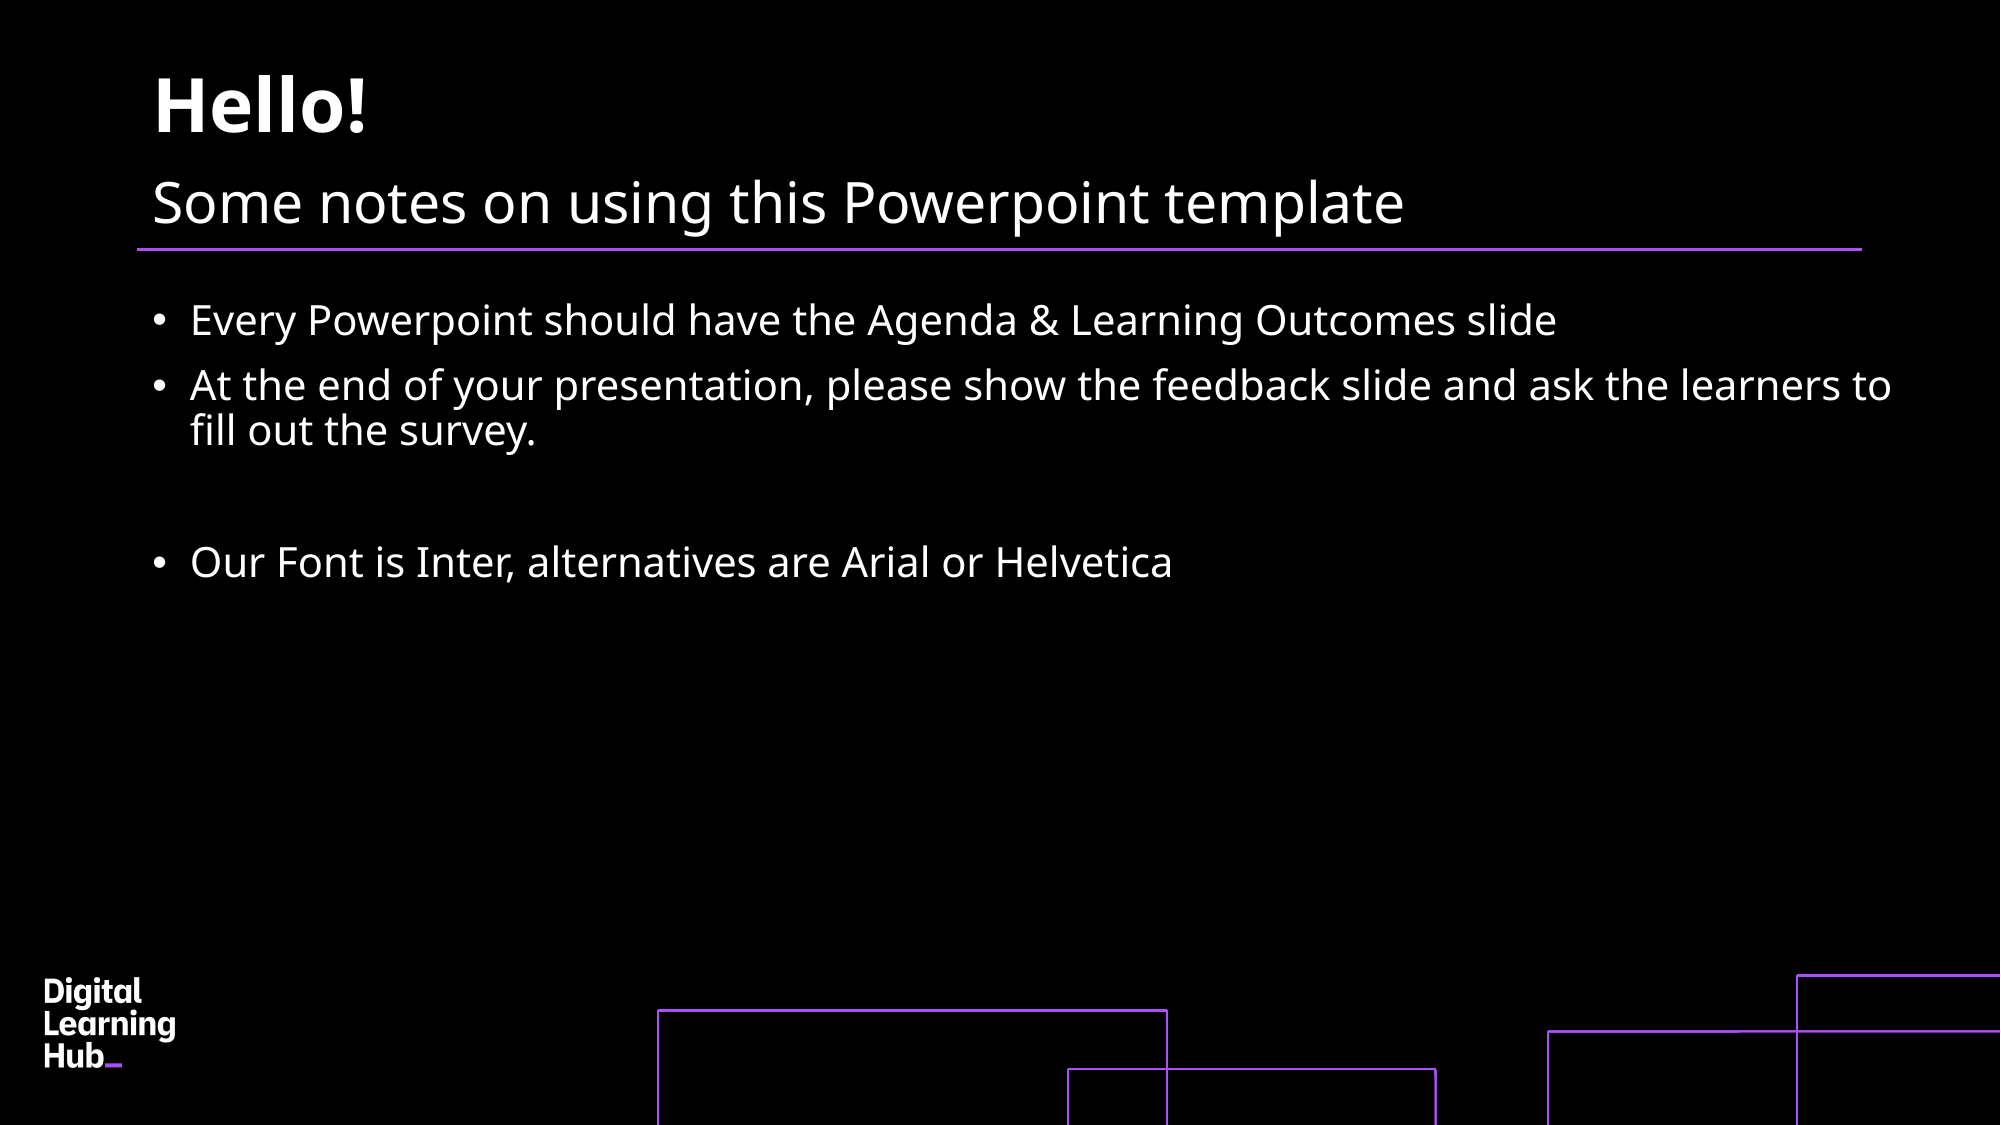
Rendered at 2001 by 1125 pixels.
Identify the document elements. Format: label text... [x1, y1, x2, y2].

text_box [1797, 975, 2000, 1125]
list Some notes on using this Powerpoint template [137, 167, 1863, 244]
list Every Powerpoint should have the Agenda & Learning Outcomes slide At the end of your presentation, please show the feedback slide and ask the learners to fill out the survey. Our Font is Inter, alternatives are Arial or Helvetica [137, 291, 1918, 958]
picture [44, 977, 175, 1068]
title Hello! [137, 59, 1863, 162]
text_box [1548, 1031, 1797, 1125]
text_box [1067, 1068, 1436, 1125]
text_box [658, 1010, 1168, 1125]
